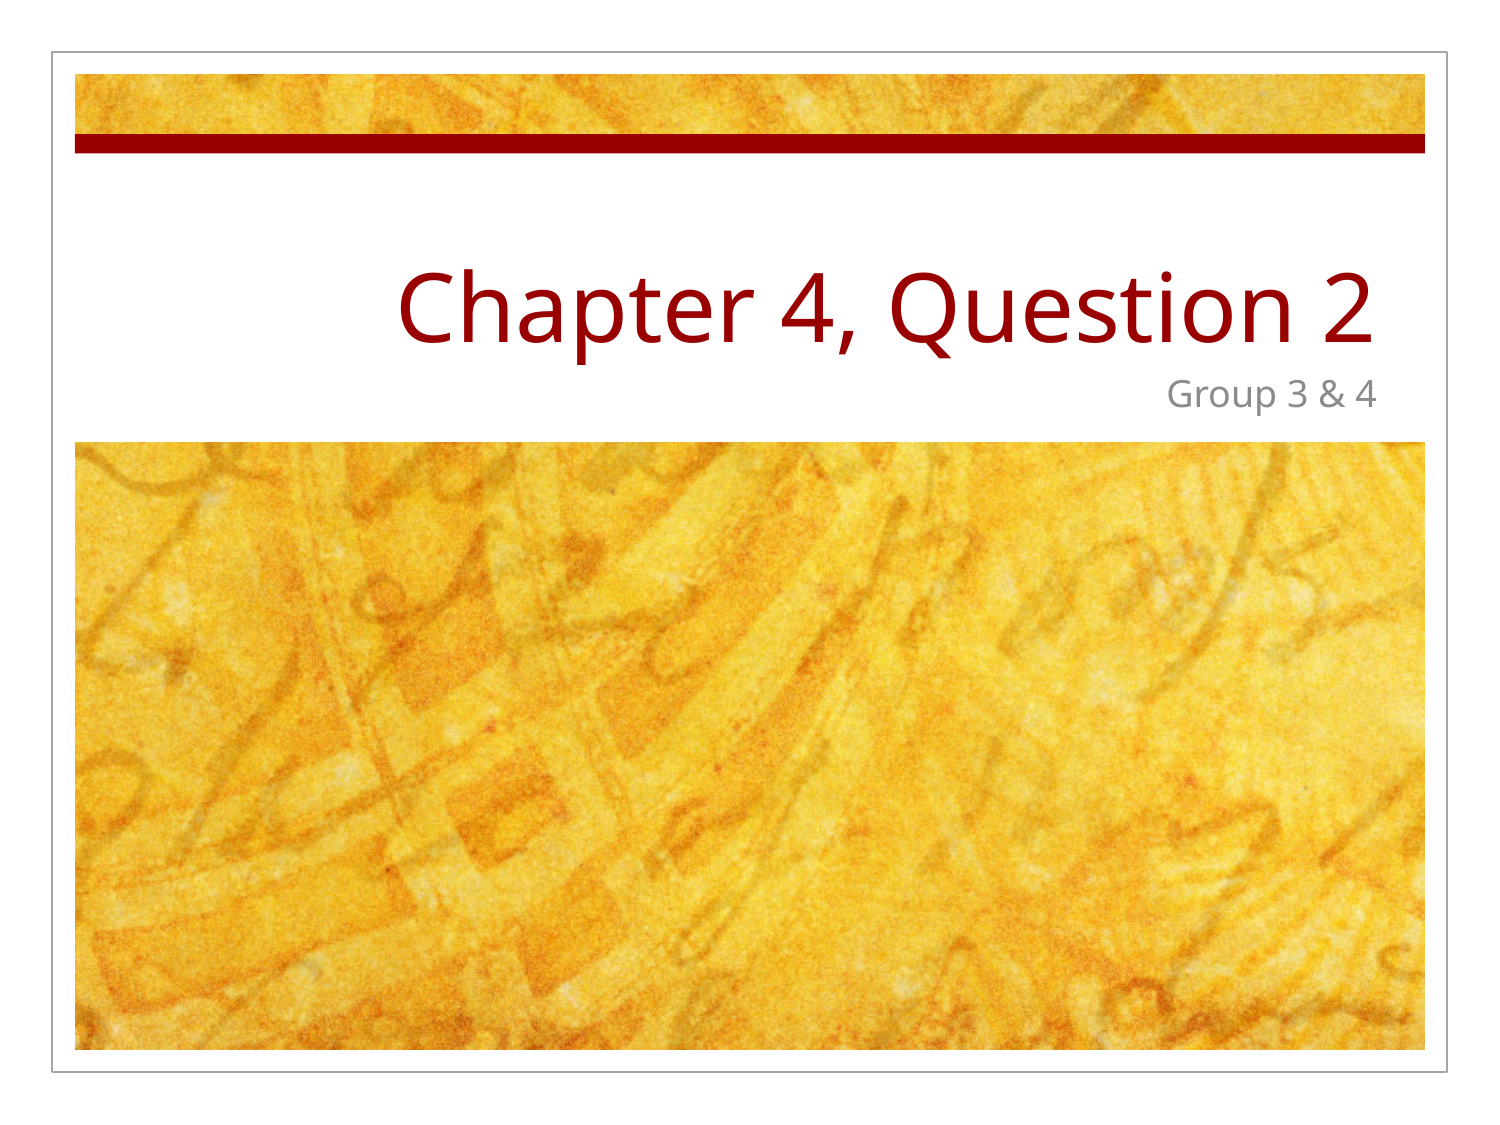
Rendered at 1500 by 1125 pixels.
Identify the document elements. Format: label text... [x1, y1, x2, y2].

picture [75, 74, 1425, 134]
subtitle Group 3 & 4 [112, 362, 1392, 439]
title Chapter 4, Question 2 [112, 158, 1392, 362]
picture [75, 442, 1425, 1050]
